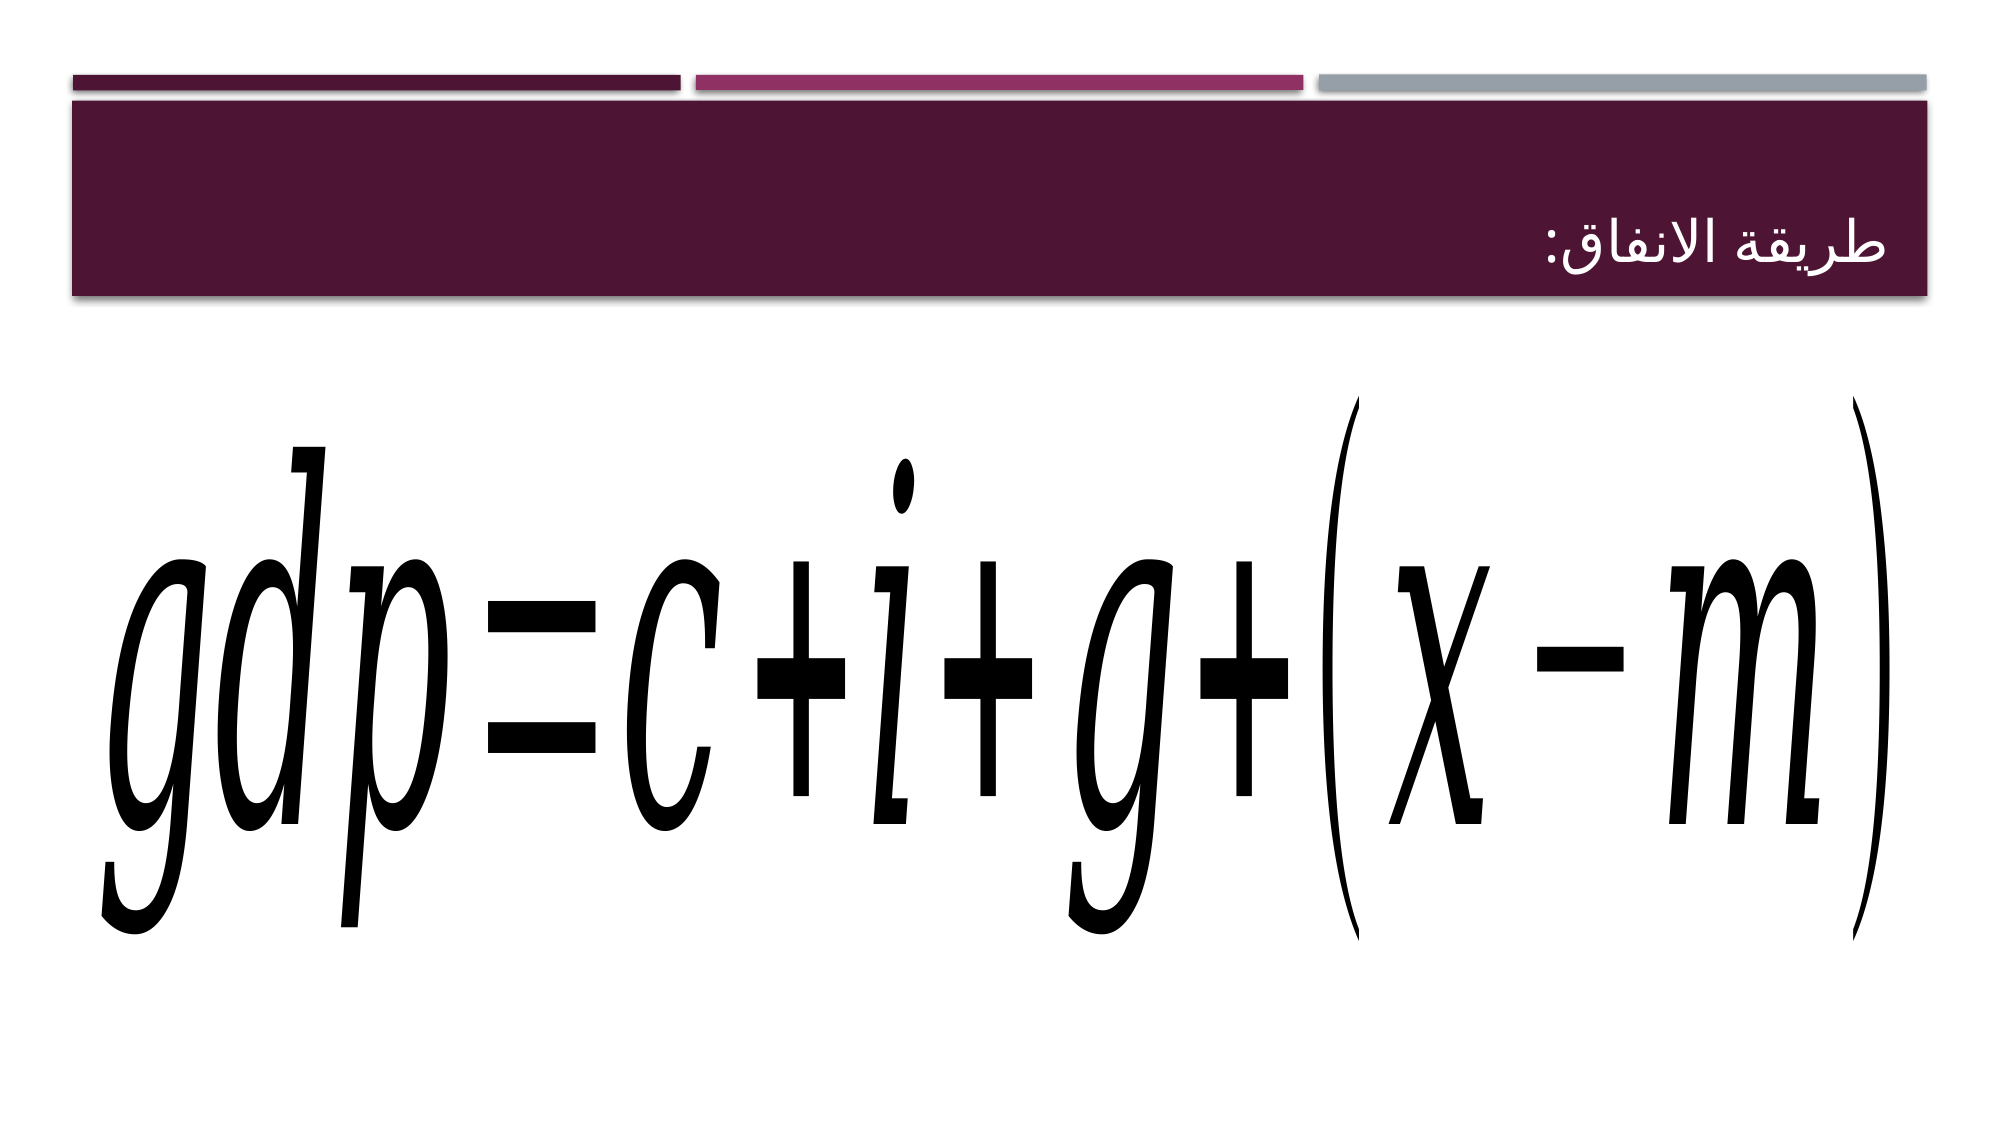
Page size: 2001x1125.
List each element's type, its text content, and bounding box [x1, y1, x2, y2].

title طريقة الانفاق: [95, 115, 1905, 282]
